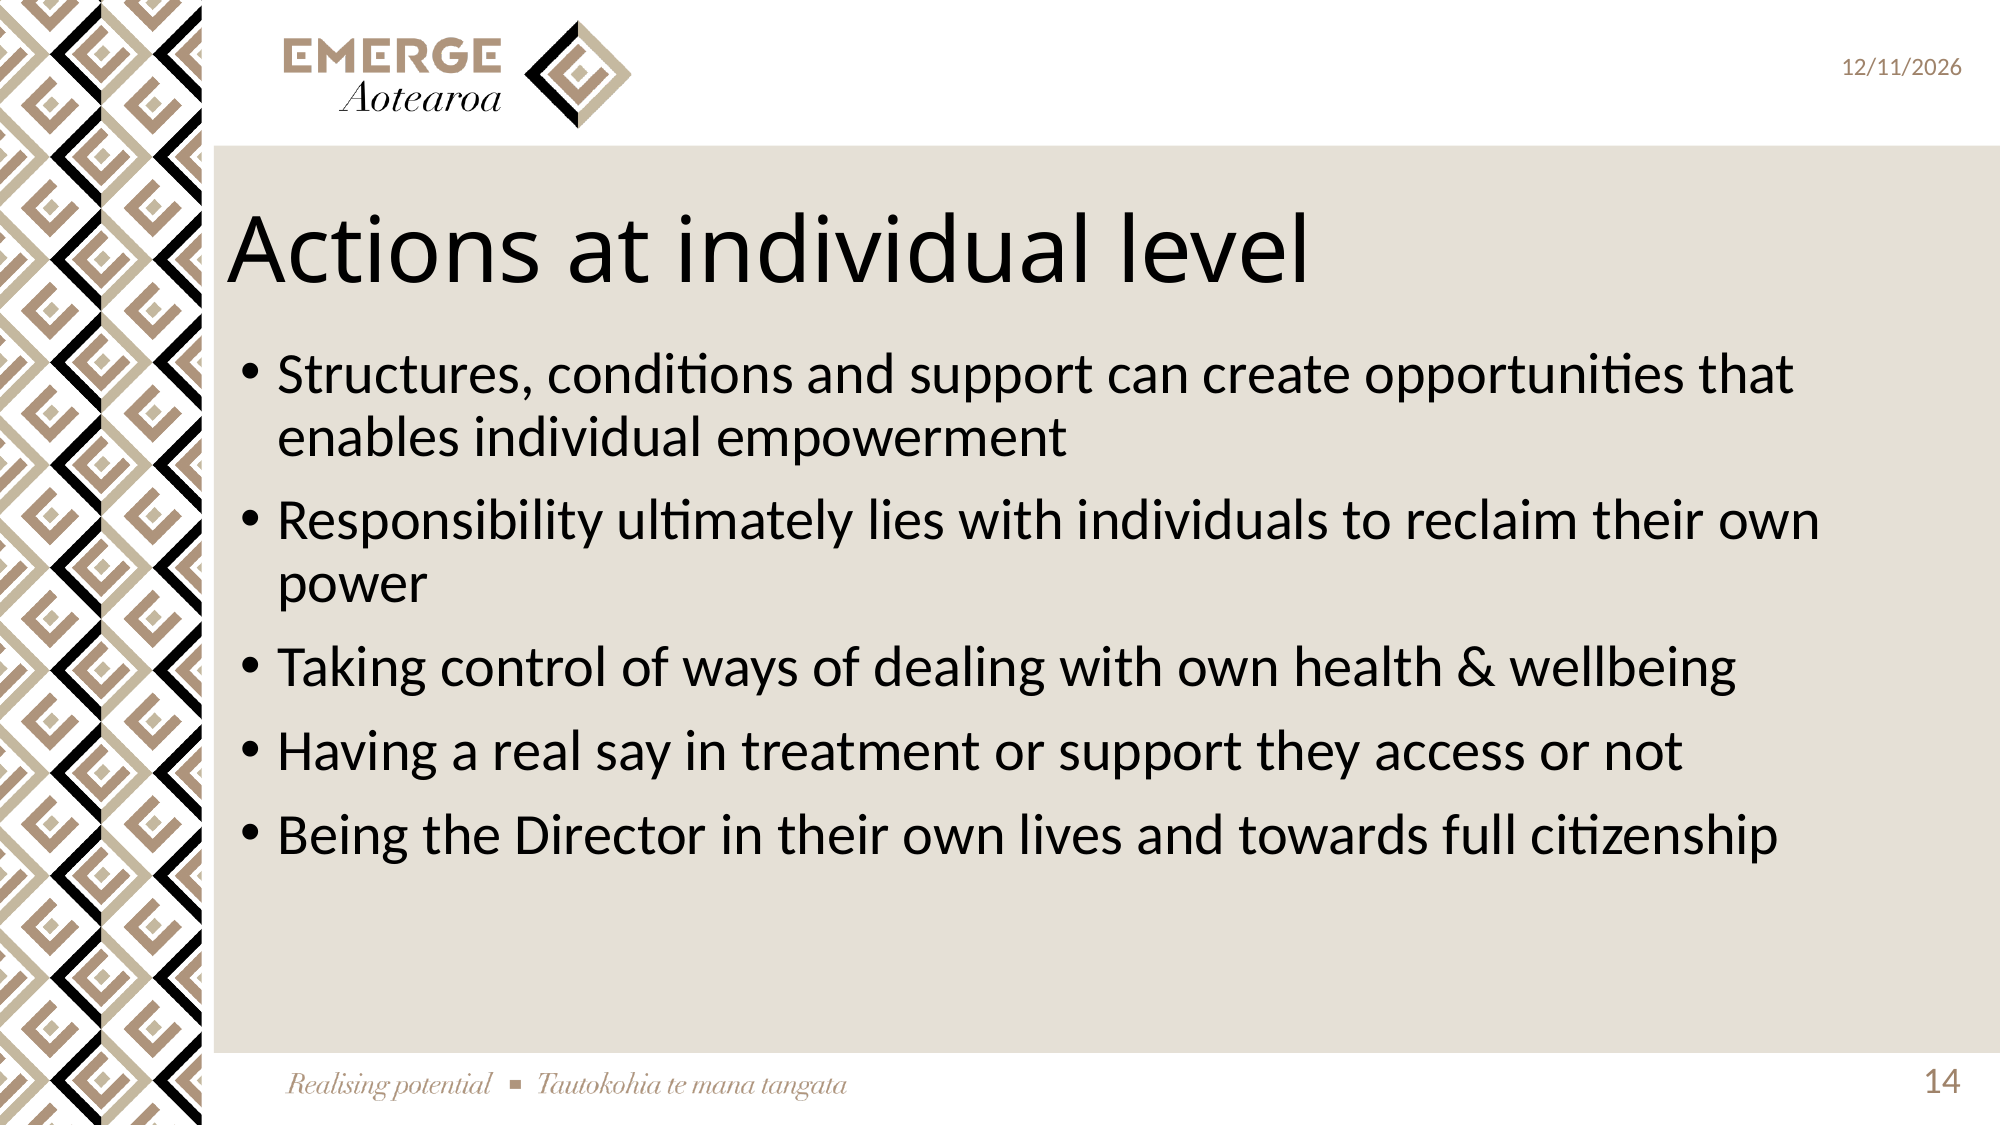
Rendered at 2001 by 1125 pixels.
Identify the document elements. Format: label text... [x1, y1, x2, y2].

picture [285, 1053, 864, 1101]
picture [281, 20, 632, 131]
picture [0, 0, 202, 1125]
title Actions at individual level [212, 143, 1938, 362]
list Structures, conditions and support can create opportunities that enables individual empowerment Responsibility ultimately lies with individuals to reclaim their own power Taking control of ways of dealing with own health & wellbeing Having a real say in treatment or support they access or not Being the Director in their own lives and towards full citizenship [225, 335, 1955, 1049]
